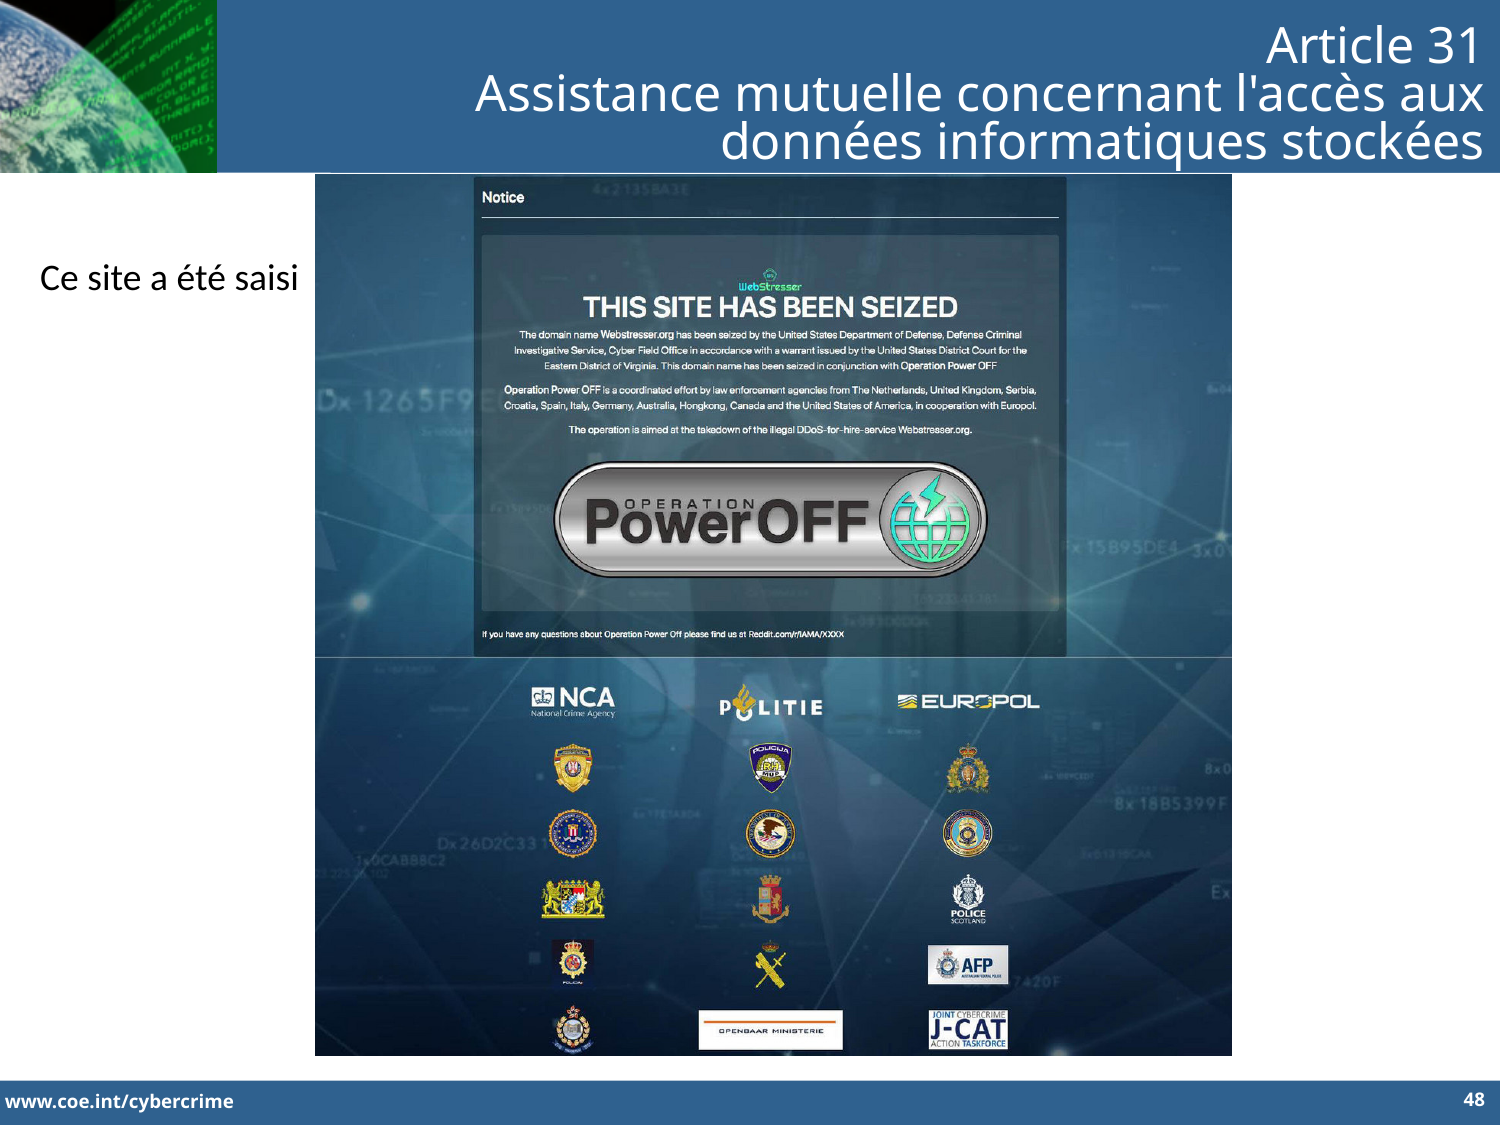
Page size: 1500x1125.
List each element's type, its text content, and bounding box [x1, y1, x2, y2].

picture [315, 174, 1232, 1056]
picture [0, 1, 217, 173]
slide_number 48 [1149, 1079, 1500, 1125]
text_box Ce site a été saisi [25, 245, 315, 306]
text_box Article 31 Assistance mutuelle concernant l'accès aux données informatiques stockées [329, 20, 1500, 174]
